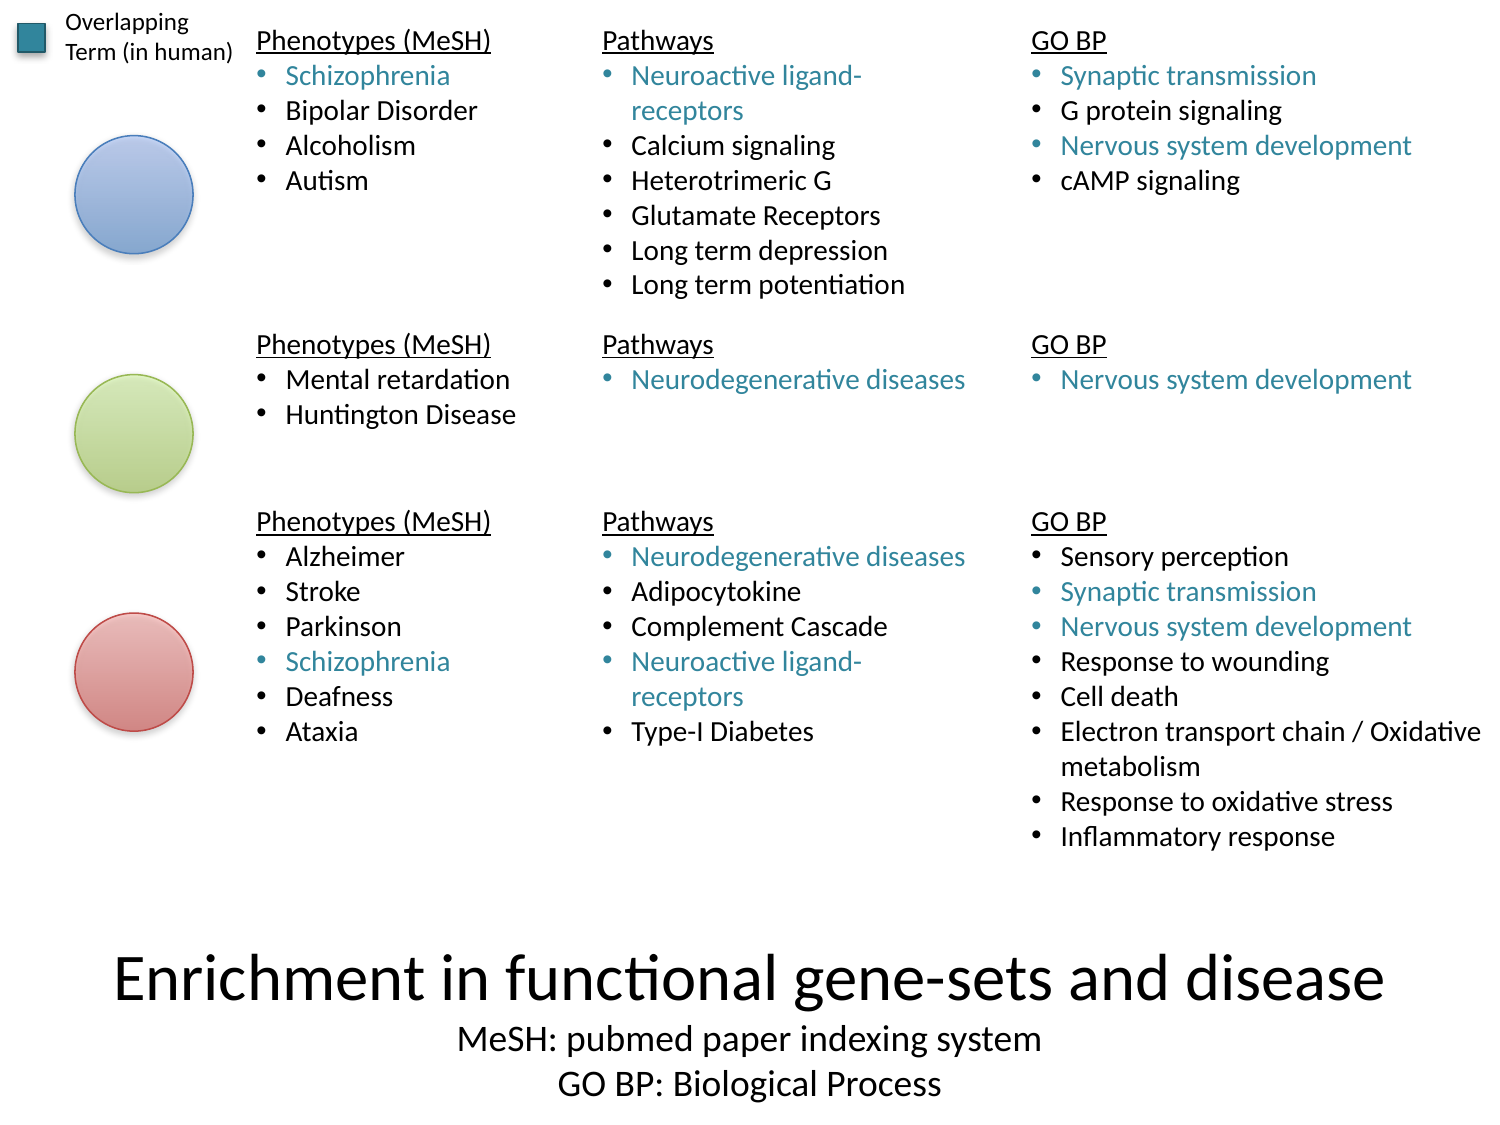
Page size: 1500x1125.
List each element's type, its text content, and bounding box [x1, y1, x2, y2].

text_box Pathways Neuroactive ligand-receptors Calcium signaling Heterotrimeric G Glutamate Receptors Long term depression Long term potentiation [587, 13, 989, 309]
text_box Phenotypes (MeSH) Schizophrenia Bipolar Disorder Alcoholism Autism [241, 13, 587, 239]
text_box Overlapping Term (in human) [50, 0, 281, 74]
text_box [17, 23, 46, 53]
text_box GO BP Synaptic transmission G protein signaling Nervous system development cAMP signaling [1016, 13, 1500, 204]
text_box GO BP Nervous system development [1016, 317, 1500, 438]
text_box GO BP Sensory perception Synaptic transmission Nervous system development Response to wounding Cell death Electron transport chain / Oxidative metabolism Response to oxidative stress Inflammatory response [1016, 495, 1500, 860]
title Enrichment in functional gene-sets and disease MeSH: pubmed paper indexing system GO BP: Biological Process [0, 961, 1500, 1075]
text_box Phenotypes (MeSH) Mental retardation Huntington Disease [241, 317, 600, 478]
text_box [74, 373, 194, 494]
text_box [74, 612, 194, 732]
text_box Phenotypes (MeSH) Alzheimer Stroke Parkinson Schizophrenia Deafness Ataxia [241, 495, 600, 795]
text_box Pathways Neurodegenerative diseases [587, 317, 989, 403]
text_box [74, 134, 194, 255]
text_box Pathways Neurodegenerative diseases Adipocytokine Complement Cascade Neuroactive ligand-receptors Type-I Diabetes [587, 495, 989, 755]
